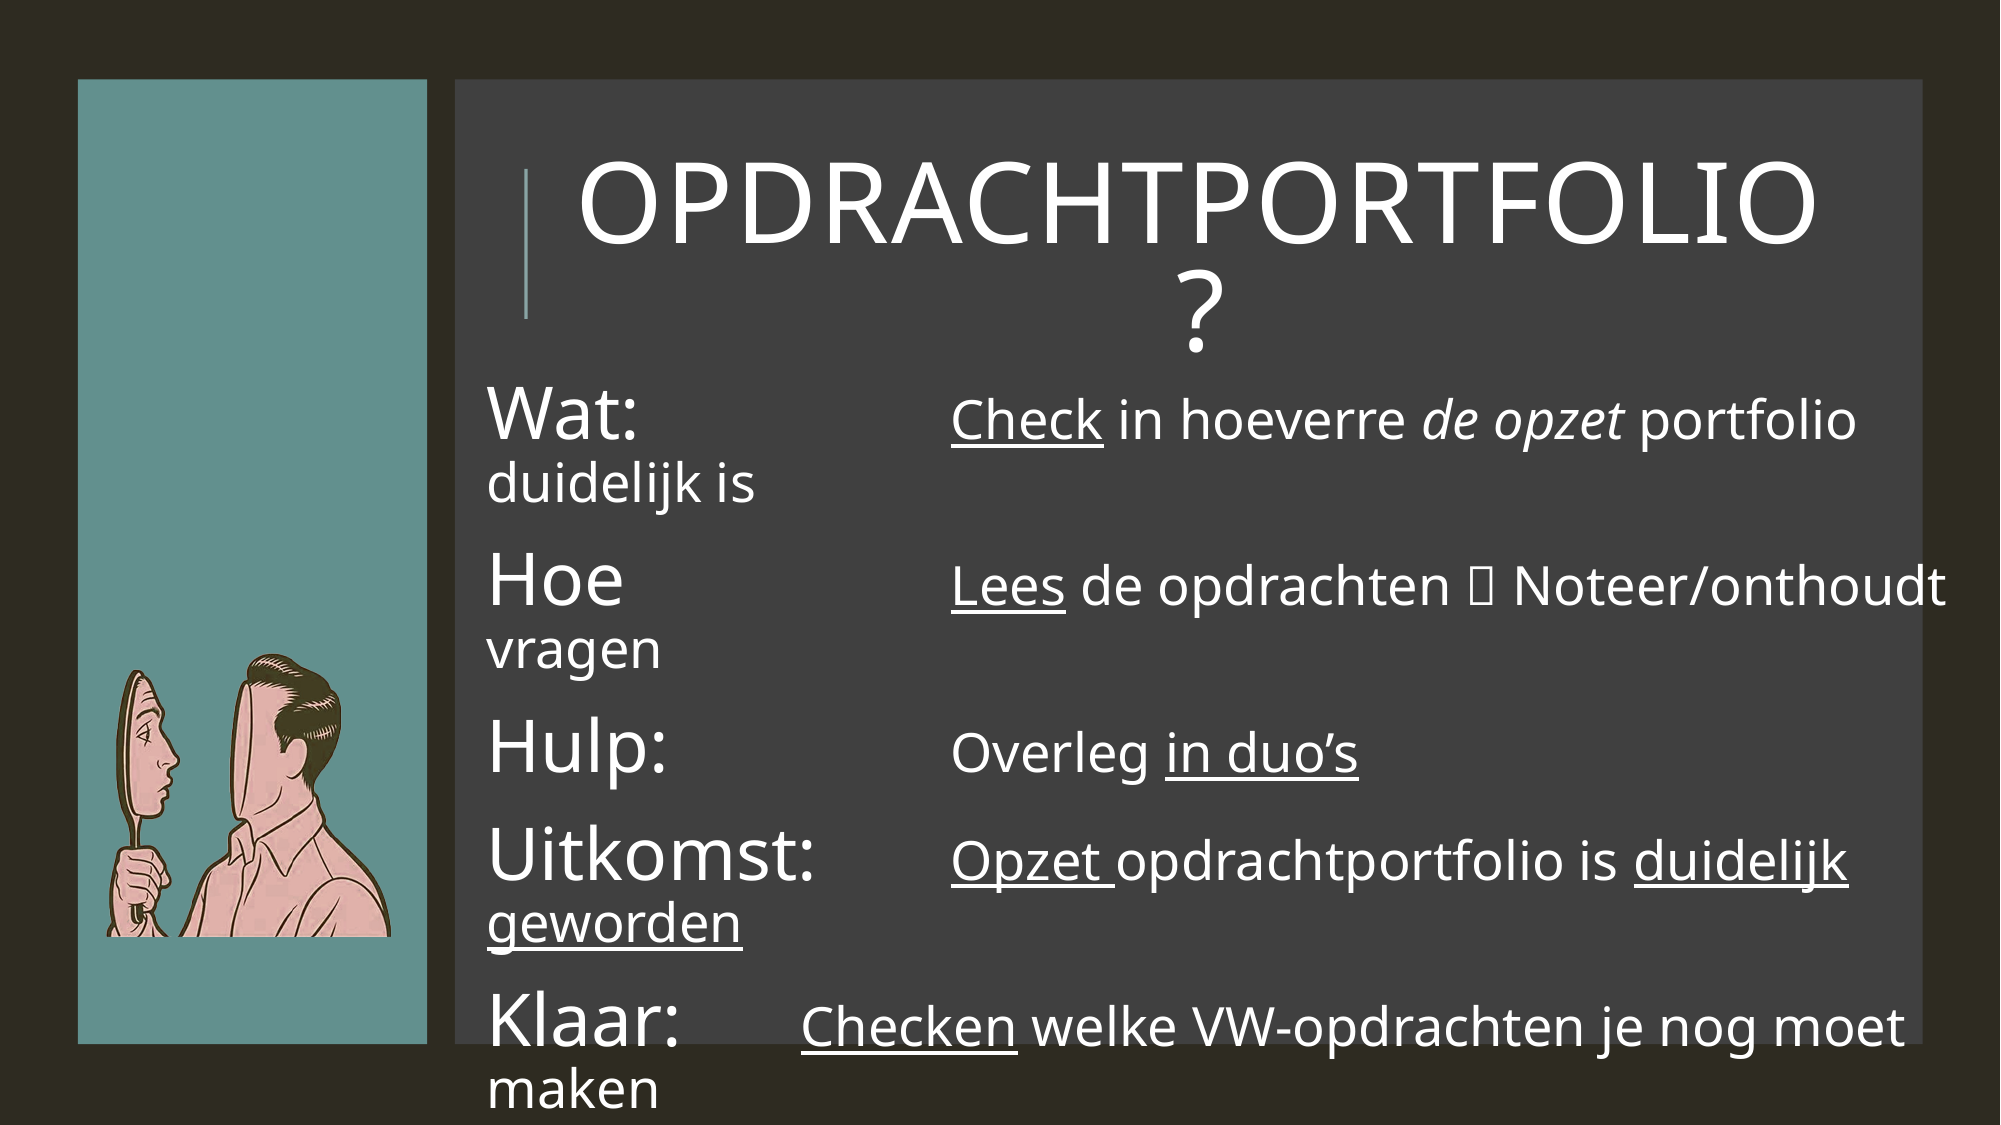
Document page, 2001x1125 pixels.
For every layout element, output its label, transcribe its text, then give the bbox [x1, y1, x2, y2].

list Wat: Check in hoeverre de opzet portfolio duidelijk is Hoe Lees de opdrachten  Noteer/onthoudt vragen Hulp: Overleg in duo’s Uitkomst: Opzet opdrachtportfolio is duidelijk geworden Klaar: Checken welke VW-opdrachten je nog moet maken Menti.com  Code https://www.mentimeter.com/s/0454c136ce888fdb28e8fff0cf79f51d/52e82e3bc4af Tijd 10 minuten incl. klassikale behandeling [479, 369, 1967, 1076]
picture [90, 640, 394, 937]
text_box [77, 78, 428, 1045]
text_box [0, 0, 2000, 1125]
text_box [453, 78, 1924, 1045]
text_box Opdrachtportfolio? [550, 142, 1851, 389]
